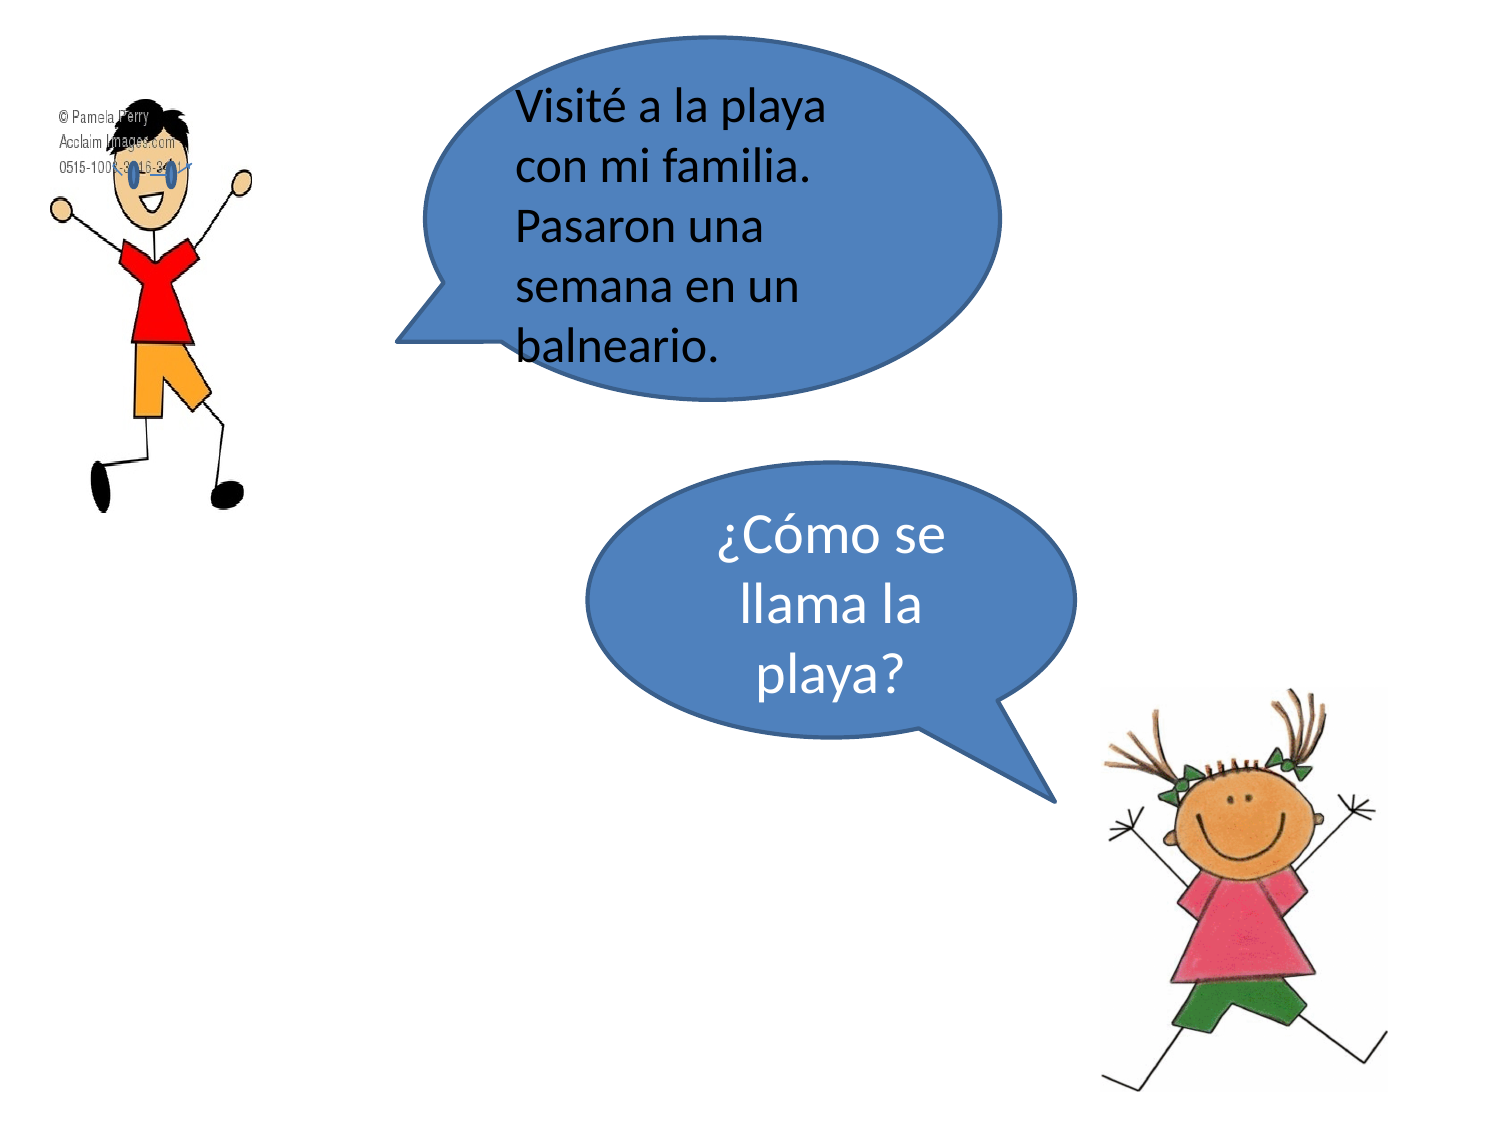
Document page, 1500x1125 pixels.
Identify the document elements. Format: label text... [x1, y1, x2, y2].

picture [49, 99, 252, 513]
text_box [394, 94, 500, 344]
text_box [554, 35, 1003, 381]
text_box [577, 381, 848, 402]
text_box Visité a la playa con mi familia. Pasaron una semana en un balneario. [500, 65, 850, 381]
text_box ¿Cómo se llama la playa? [585, 460, 1078, 804]
picture [1099, 687, 1388, 1092]
